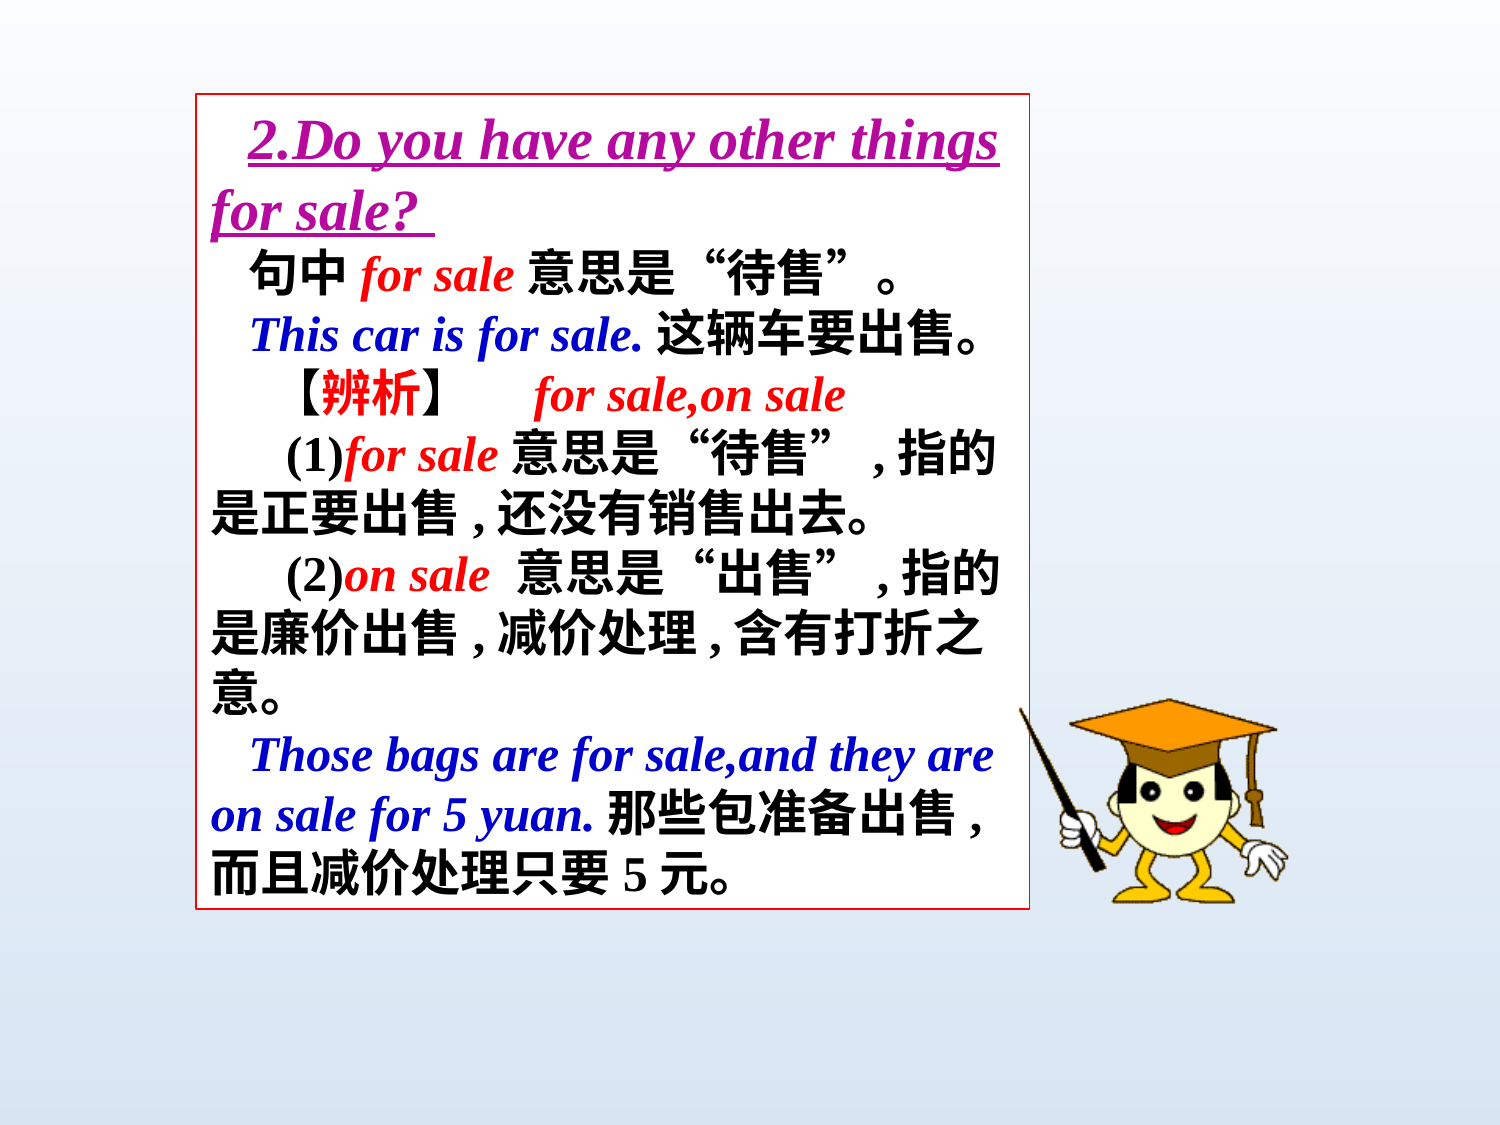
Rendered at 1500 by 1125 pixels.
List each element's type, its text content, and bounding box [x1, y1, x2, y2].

picture [998, 683, 1312, 919]
text_box 2.Do you have any other things for sale? 句中for sale意思是“待售”。 This car is for sale.这辆车要出售。 【辨析】 for sale,on sale (1)for sale意思是“待售”,指的是正要出售,还没有销售出去。 (2)on sale 意思是“出售”,指的是廉价出售,减价处理,含有打折之意。 Those bags are for sale,and they are on sale for 5 yuan.那些包准备出售,而且减价处理只要5元。 [196, 94, 1030, 909]
